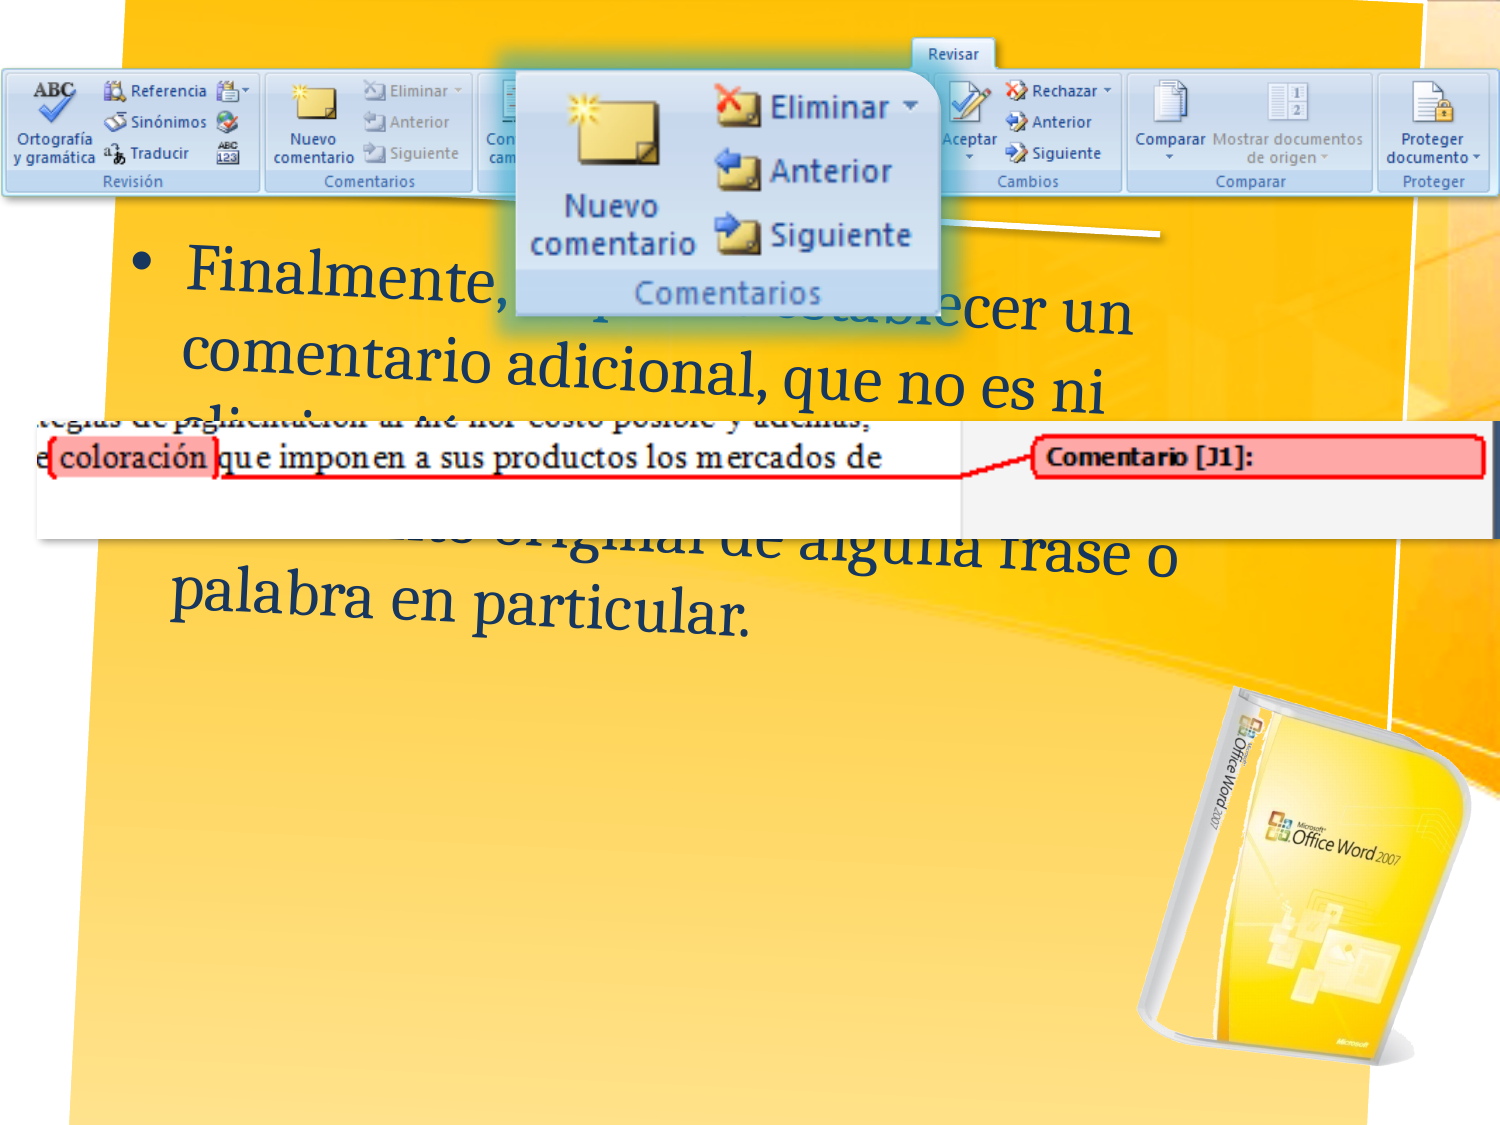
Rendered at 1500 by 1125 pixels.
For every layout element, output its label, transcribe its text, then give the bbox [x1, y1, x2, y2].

picture [0, 0, 1500, 1124]
list Finalmente, se puede establecer un comentario adicional, que no es ni eliminación ni inserción de texto al documento original de alguna frase o palabra en particular. [107, 211, 1407, 418]
list Finalmente, se puede establecer un comentario adicional, que no es ni eliminación ni inserción de texto al documento original de alguna frase o palabra en particular. [75, 549, 1393, 1113]
